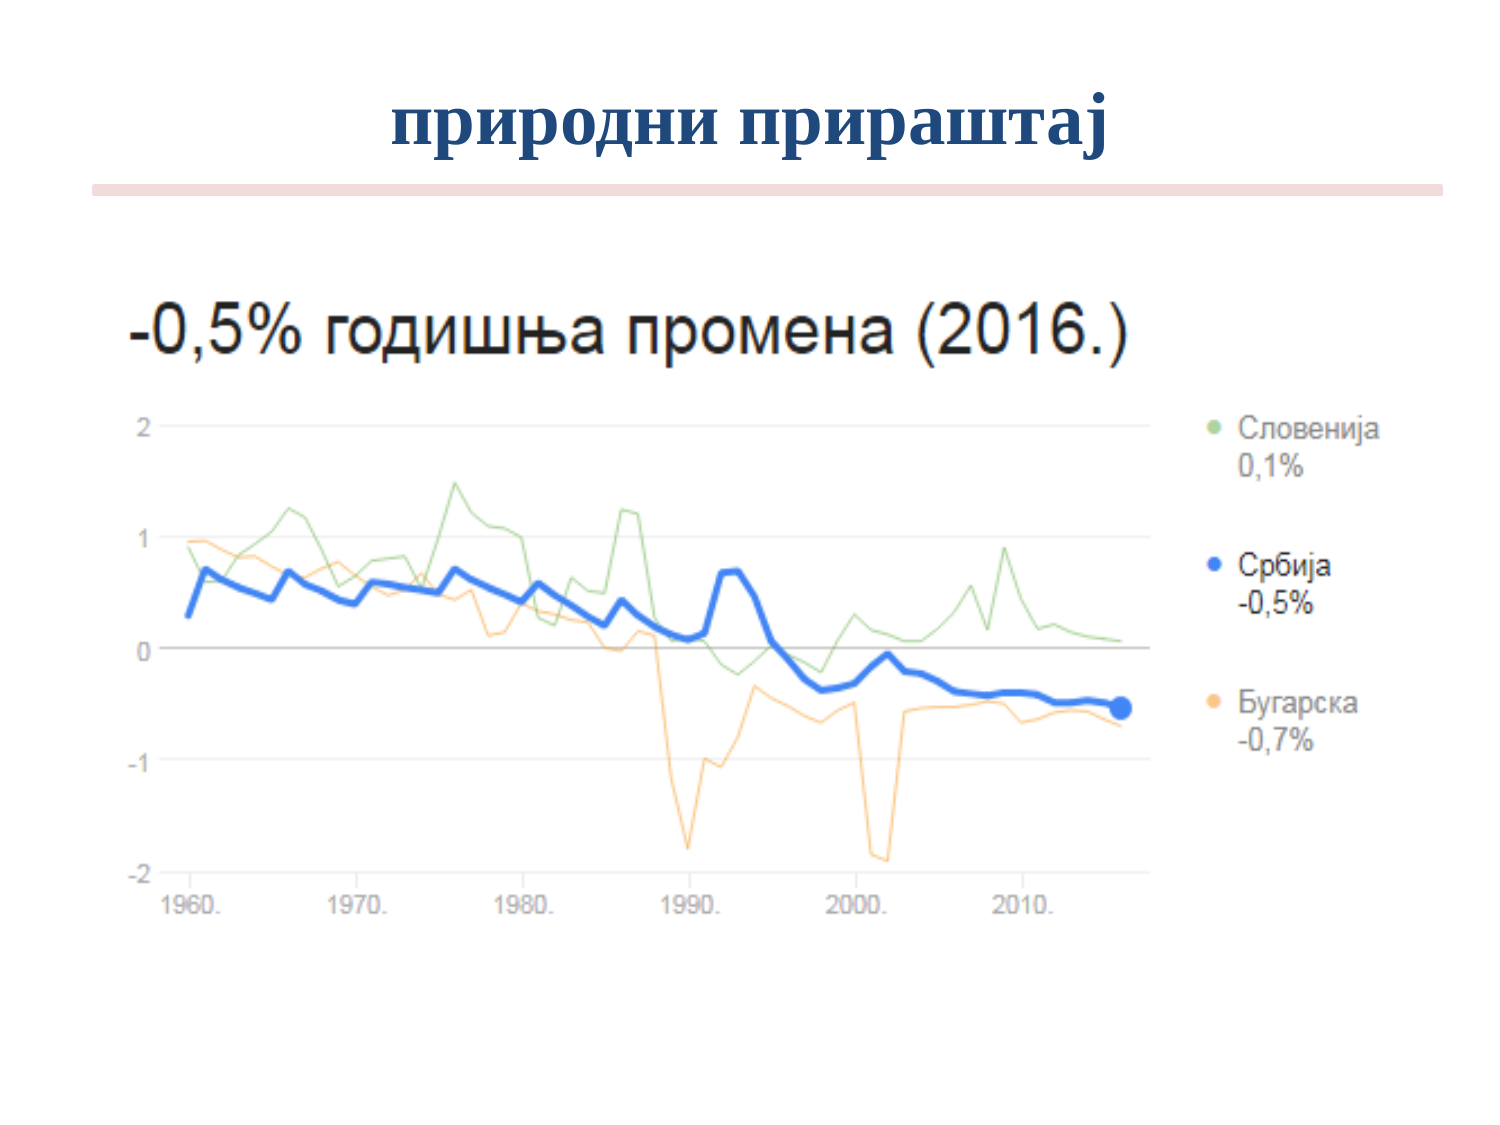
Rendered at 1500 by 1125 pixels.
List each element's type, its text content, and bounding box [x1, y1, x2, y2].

picture [92, 184, 1443, 196]
title природни прираштај [75, 45, 1425, 185]
picture [112, 266, 1423, 965]
